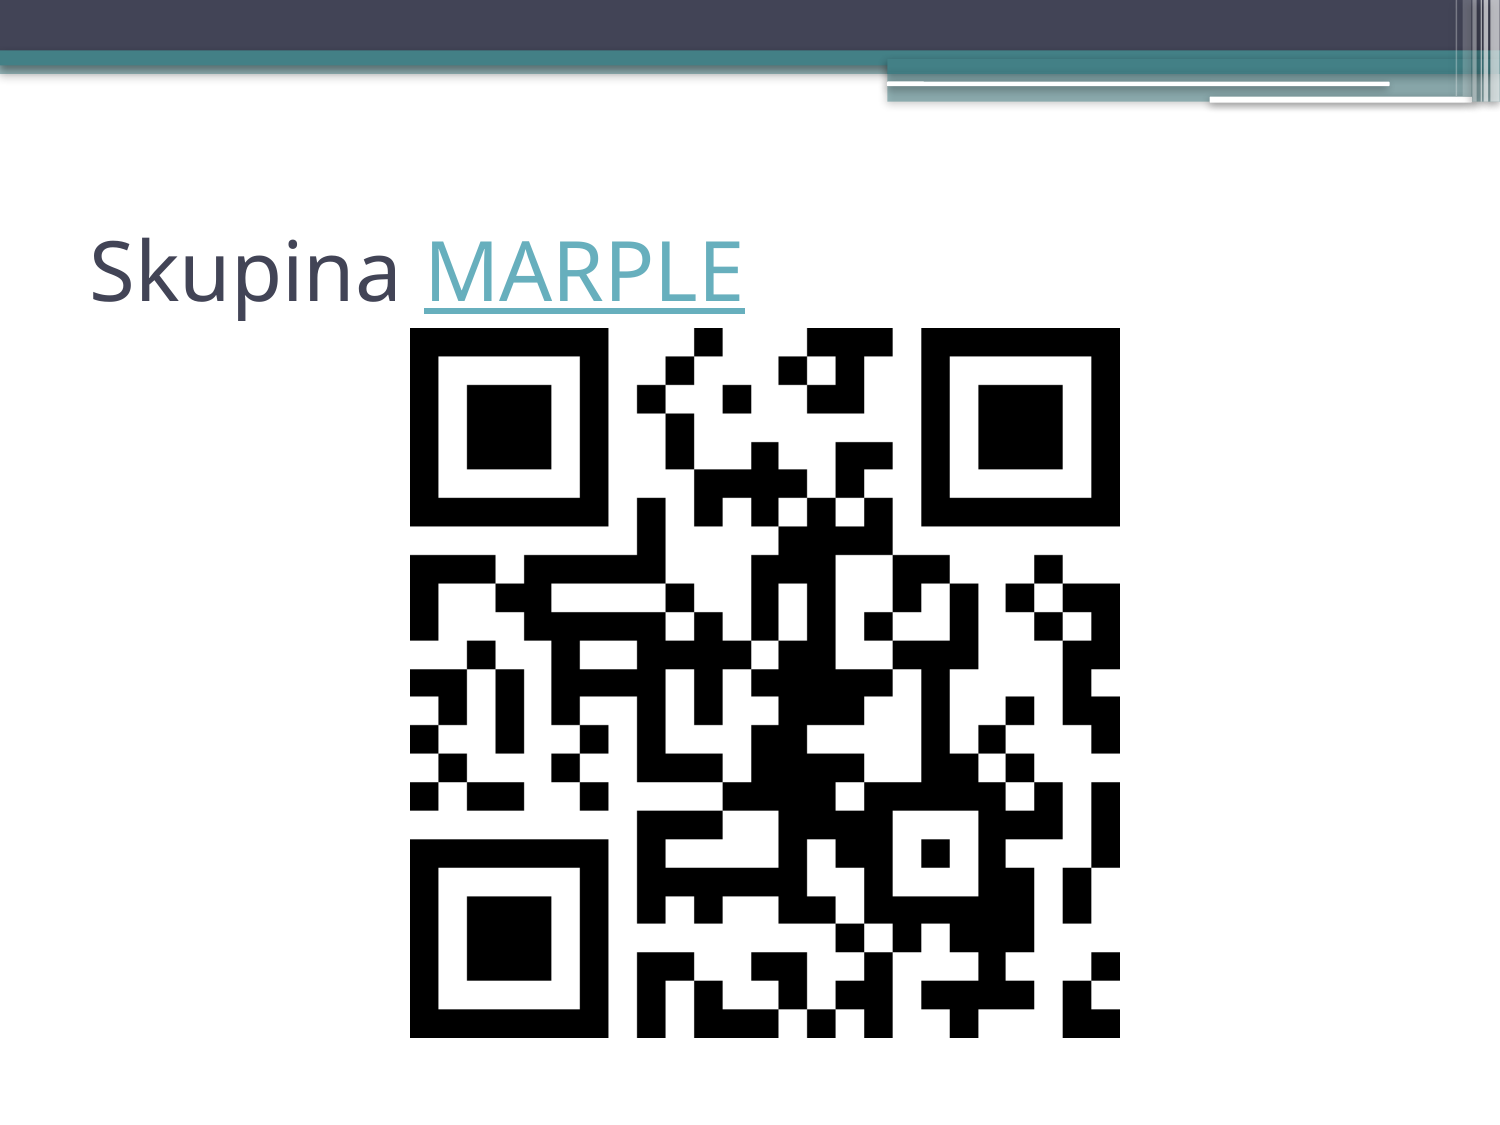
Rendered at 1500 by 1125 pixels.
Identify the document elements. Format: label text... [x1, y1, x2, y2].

title Skupina MARPLE [75, 187, 1425, 363]
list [409, 327, 1120, 1038]
